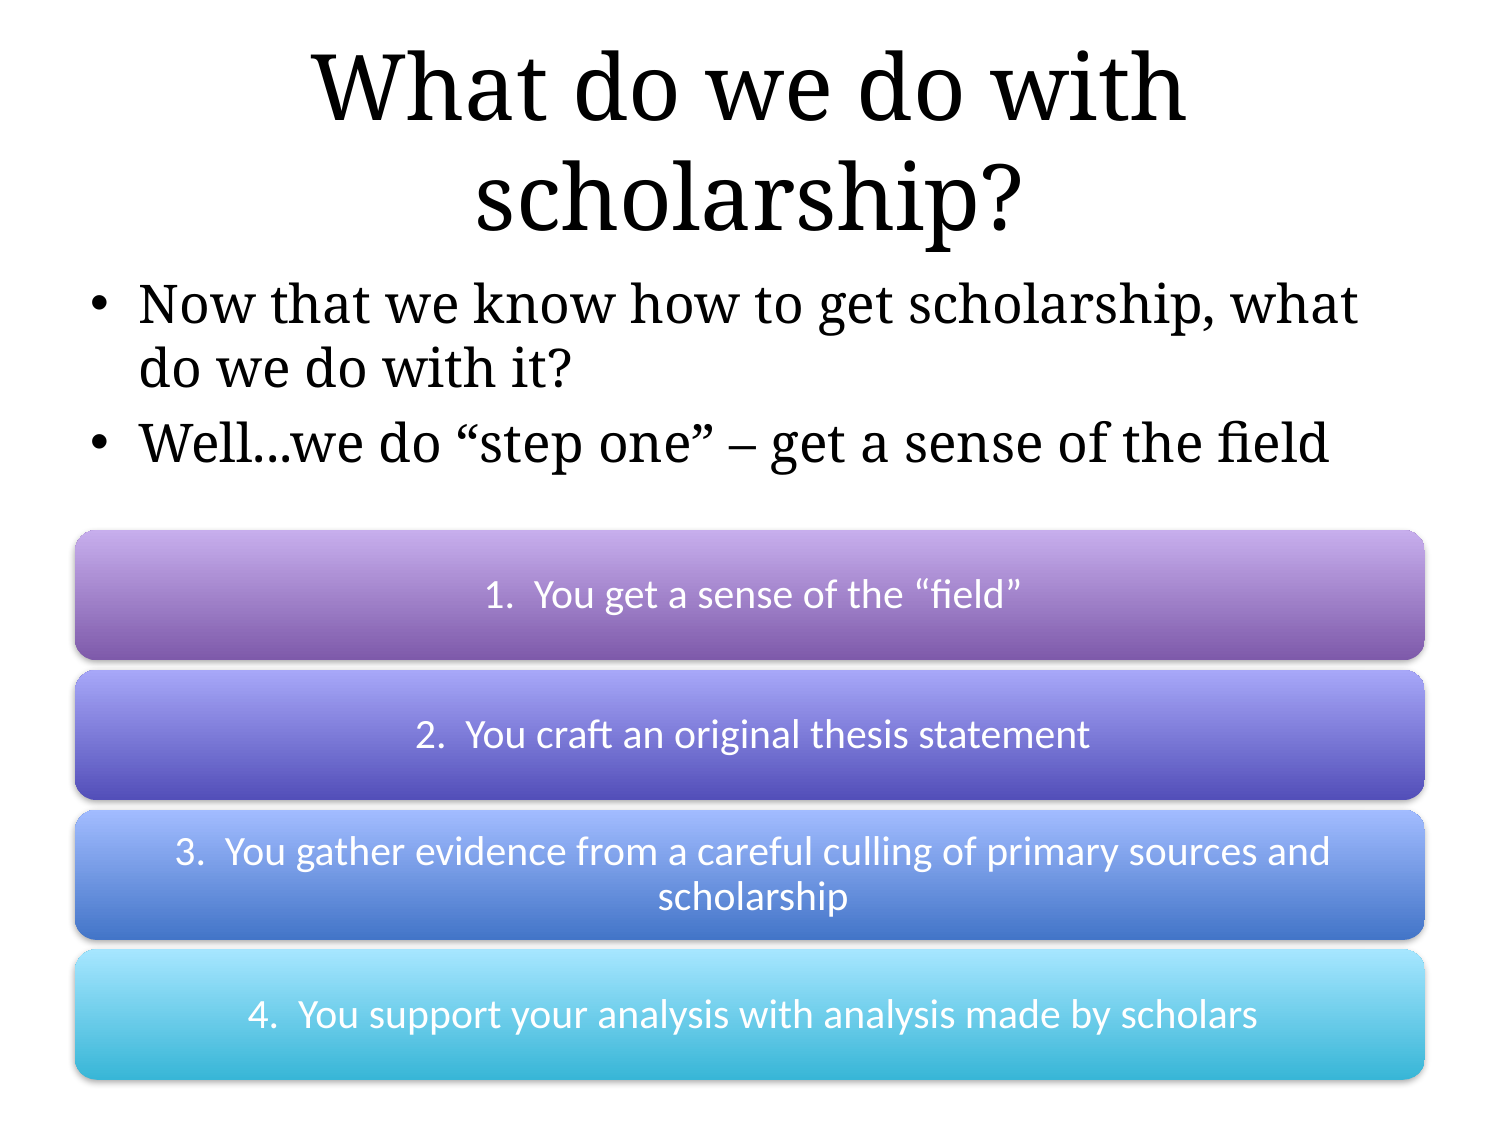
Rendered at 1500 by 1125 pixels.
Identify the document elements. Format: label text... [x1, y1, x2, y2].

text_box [74, 524, 1426, 1086]
list Now that we know how to get scholarship, what do we do with it? Well...we do “step one” – get a sense of the field [75, 262, 1425, 483]
title What do we do with scholarship? [75, 45, 1425, 233]
